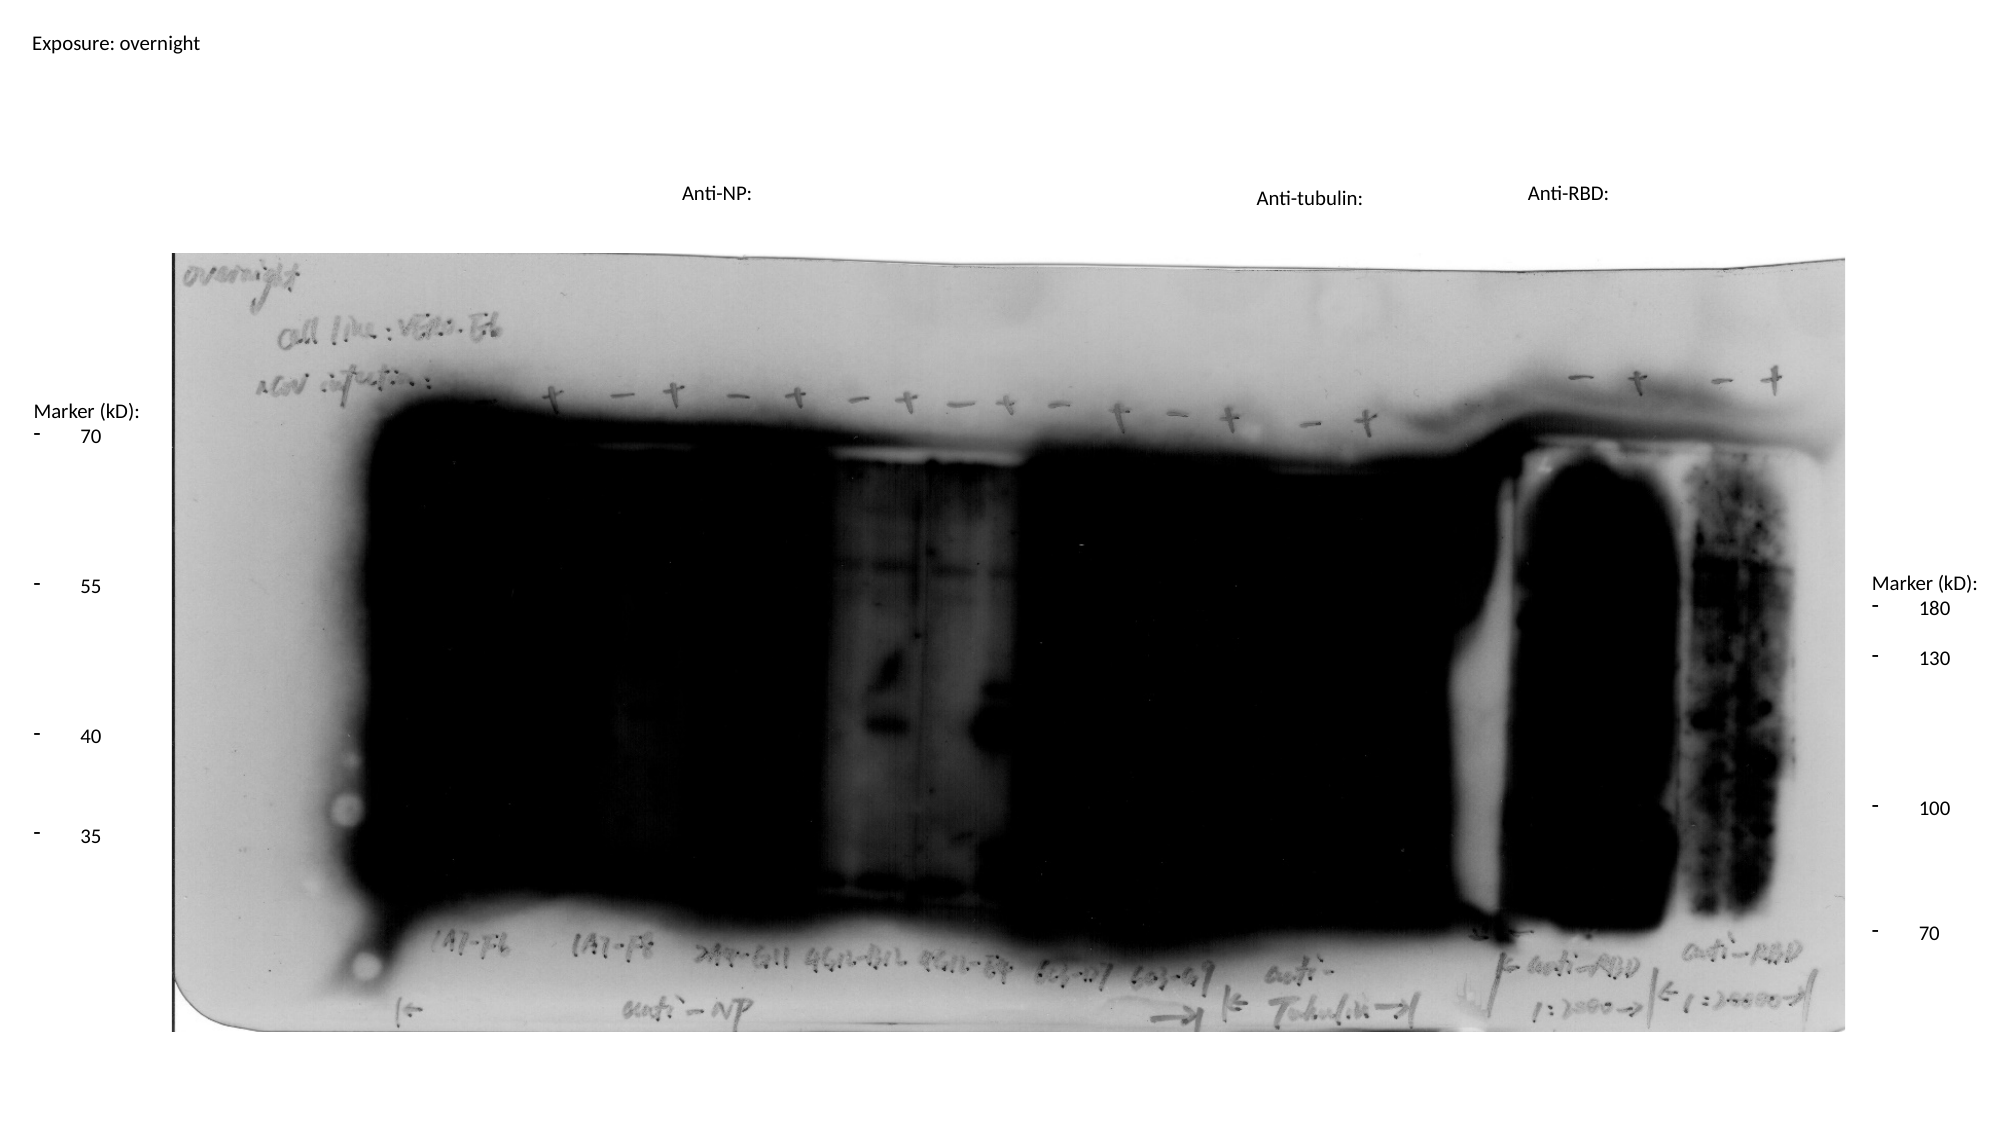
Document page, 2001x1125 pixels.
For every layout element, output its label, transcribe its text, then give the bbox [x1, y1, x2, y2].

text_box Marker (kD): 180 130 100 70 [1857, 562, 2000, 952]
text_box Anti-tubulin: [1241, 177, 1404, 218]
text_box Anti-RBD: [1512, 172, 1675, 213]
picture [171, 253, 1846, 1032]
text_box Exposure: overnight [17, 22, 216, 63]
subtitle Anti-NP: [667, 0, 875, 253]
text_box Marker (kD): 70 55 40 35 [18, 390, 171, 855]
